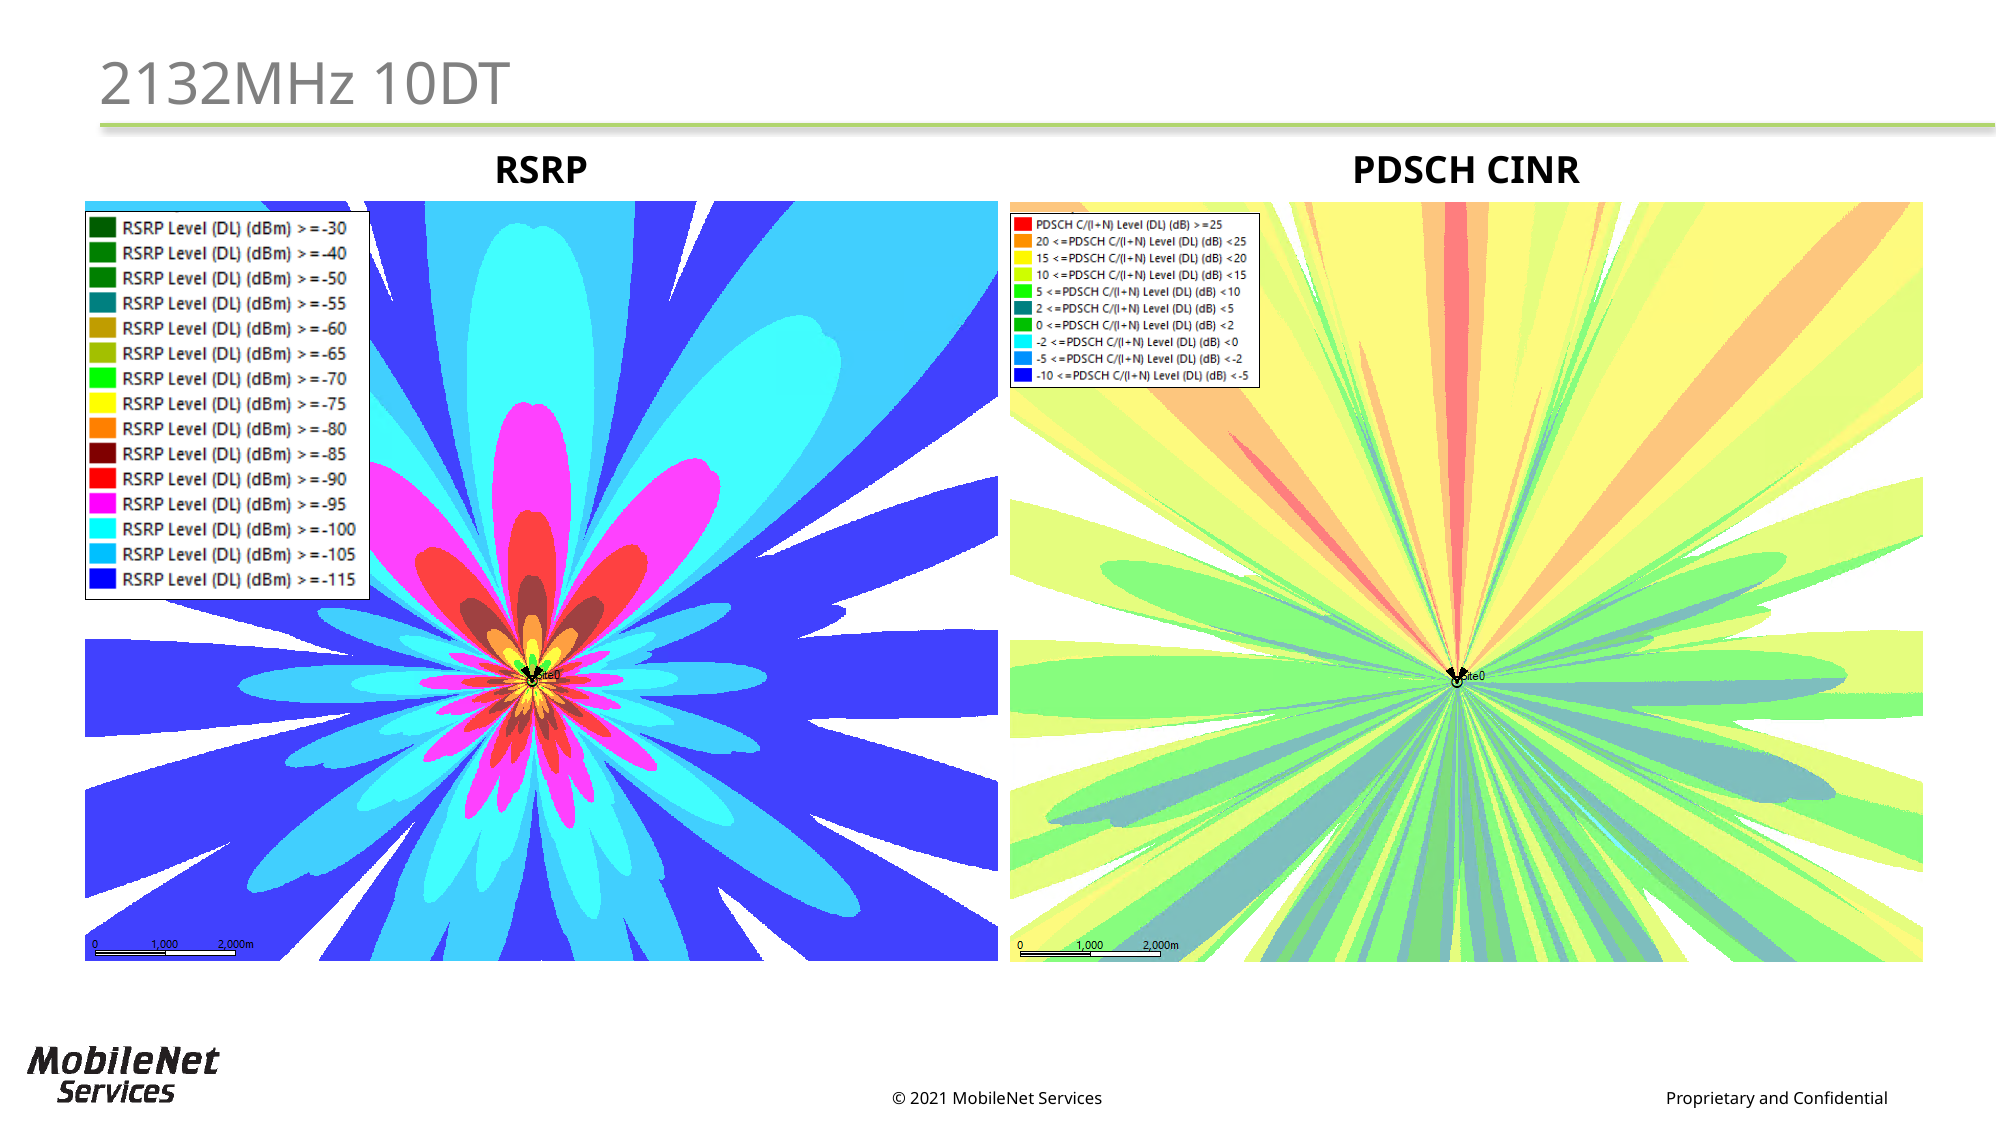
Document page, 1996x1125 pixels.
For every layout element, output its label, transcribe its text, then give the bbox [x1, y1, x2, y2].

picture [19, 1037, 226, 1113]
title 2132MHz 10DT [85, 0, 1881, 175]
picture [84, 211, 370, 600]
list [84, 201, 998, 962]
text_box PDSCH CINR [1337, 138, 1596, 199]
picture [1009, 212, 1260, 389]
text_box RSRP [479, 138, 603, 199]
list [1009, 202, 1923, 963]
